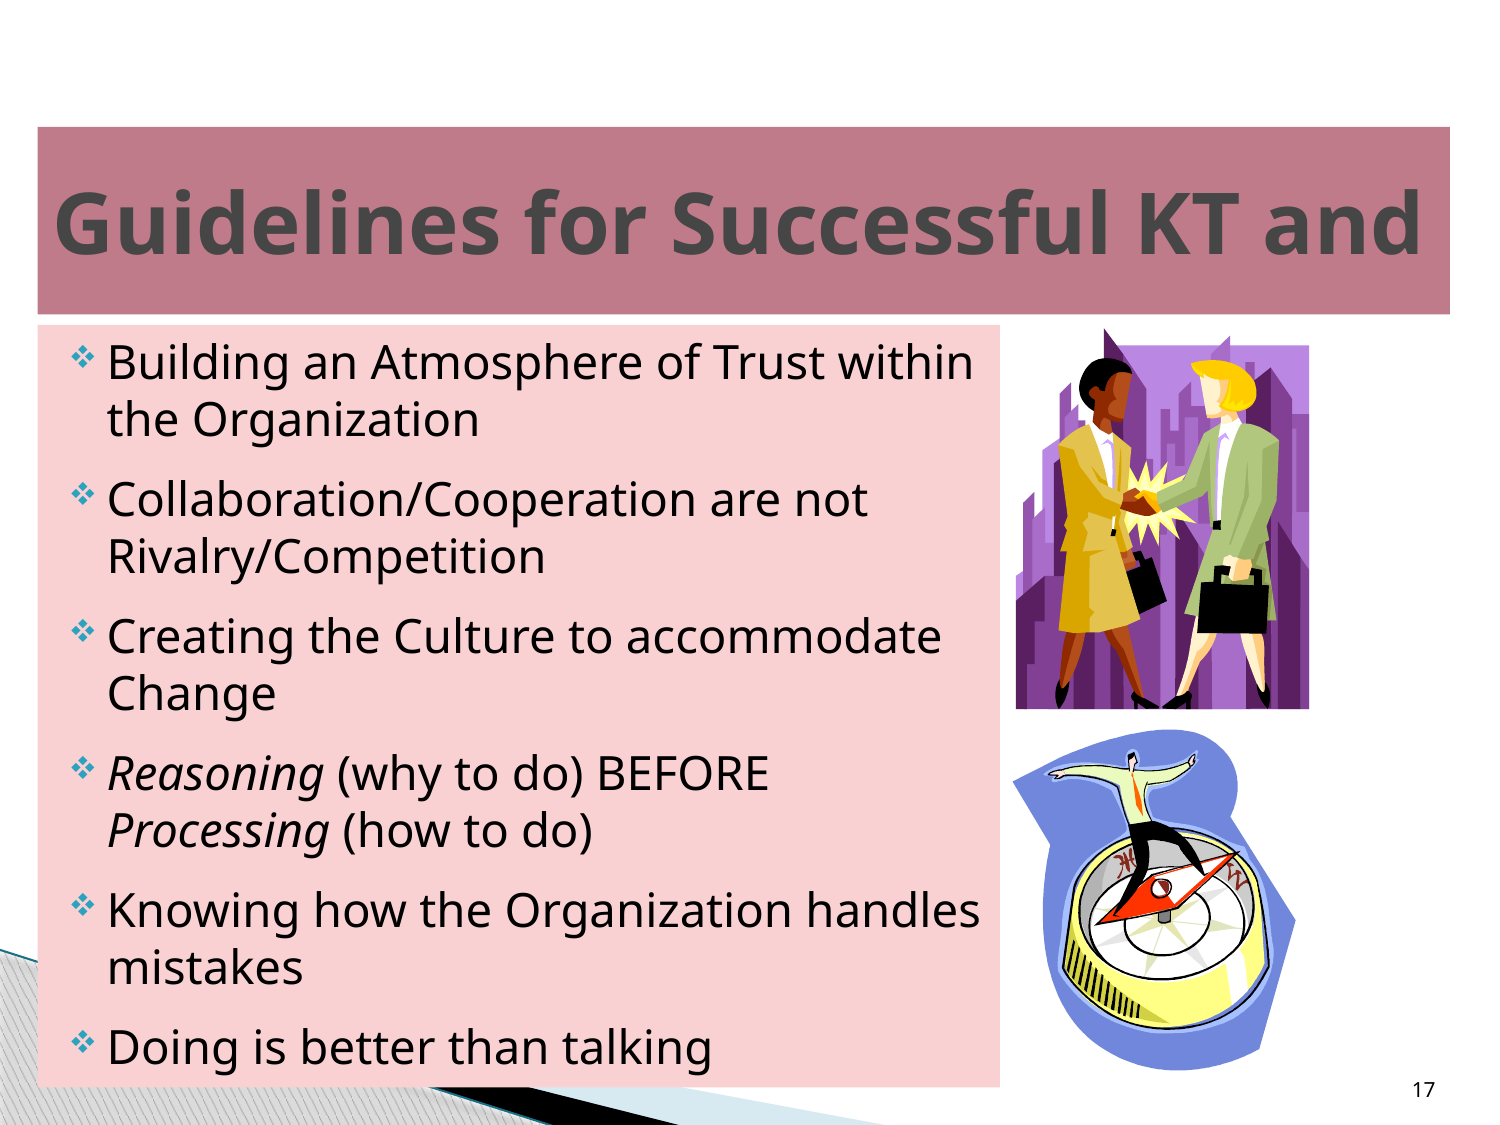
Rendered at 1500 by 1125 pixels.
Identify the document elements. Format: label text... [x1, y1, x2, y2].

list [1015, 324, 1313, 713]
title Guidelines for Successful KT and [37, 126, 1450, 315]
list Building an Atmosphere of Trust within the Organization Collaboration/Cooperation are not Rivalry/Competition Creating the Culture to accommodate Change Reasoning (why to do) BEFORE Processing (how to do) Knowing how the Organization handles mistakes Doing is better than talking [37, 324, 1000, 1088]
slide_number 17 [1137, 1037, 1450, 1113]
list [1012, 724, 1301, 1076]
